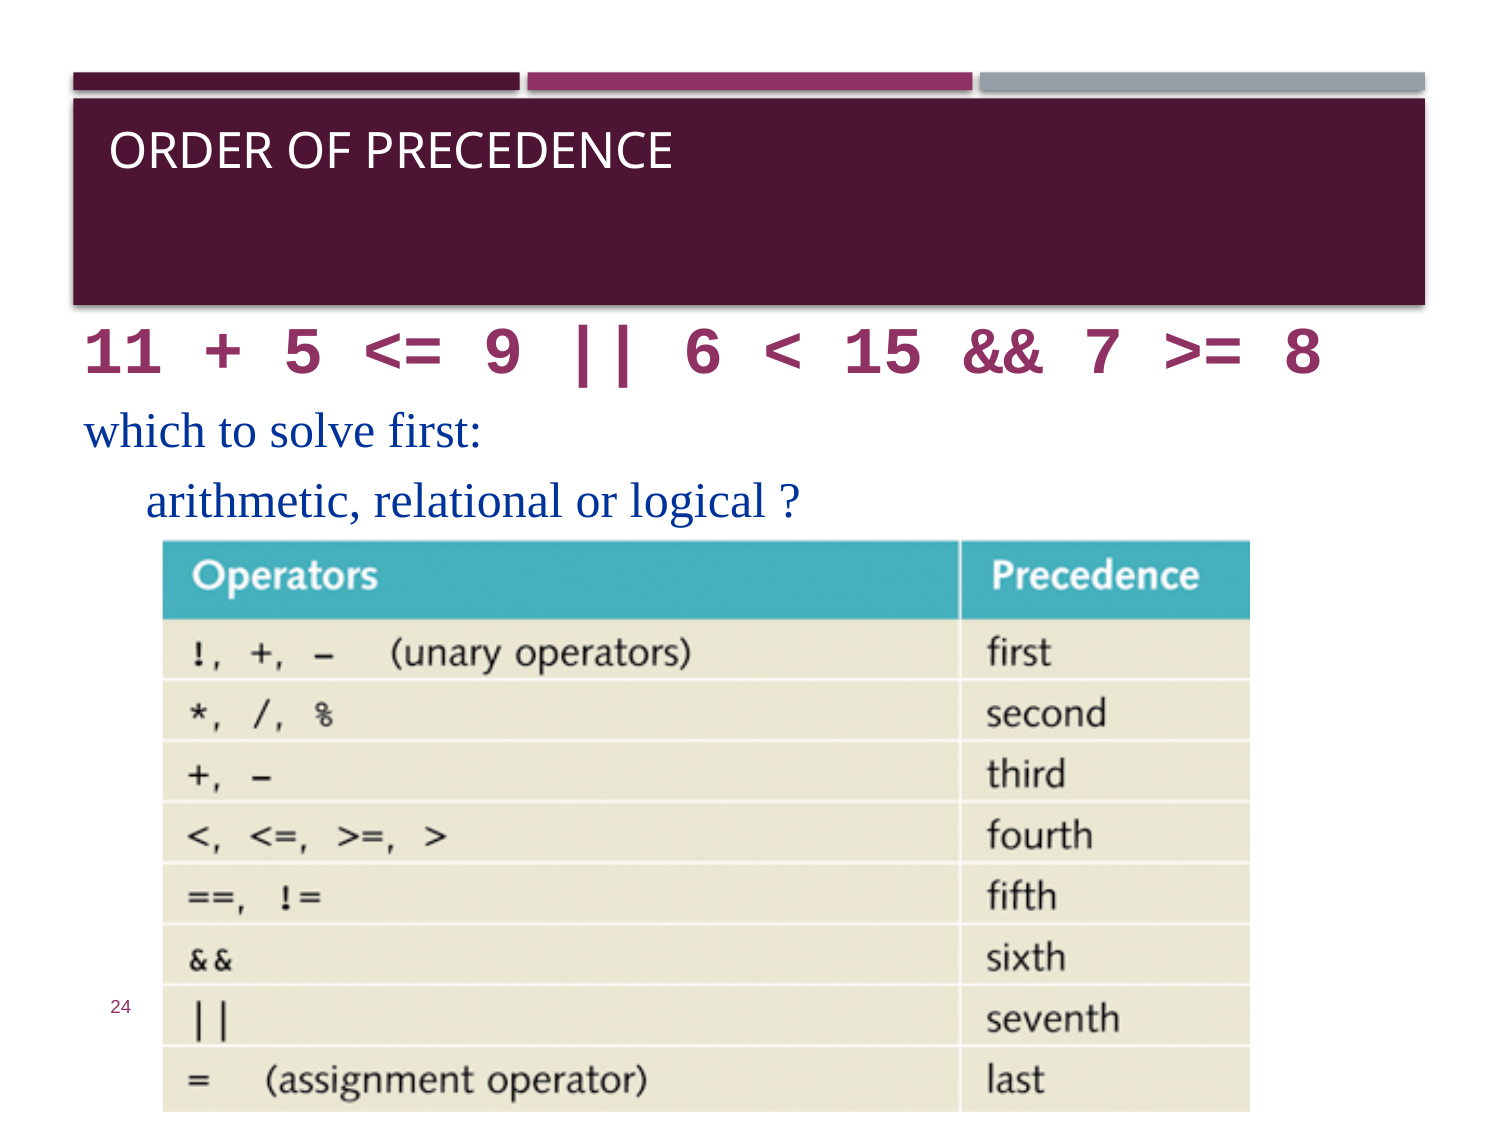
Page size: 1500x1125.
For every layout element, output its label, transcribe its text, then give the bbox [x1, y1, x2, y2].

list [161, 536, 1251, 1112]
text_box 11 + 5 <= 9 || 6 < 15 && 7 >= 8 which to solve first: arithmetic, relational or logical ? [68, 299, 1344, 1088]
title Order of Precedence [93, 111, 1369, 187]
